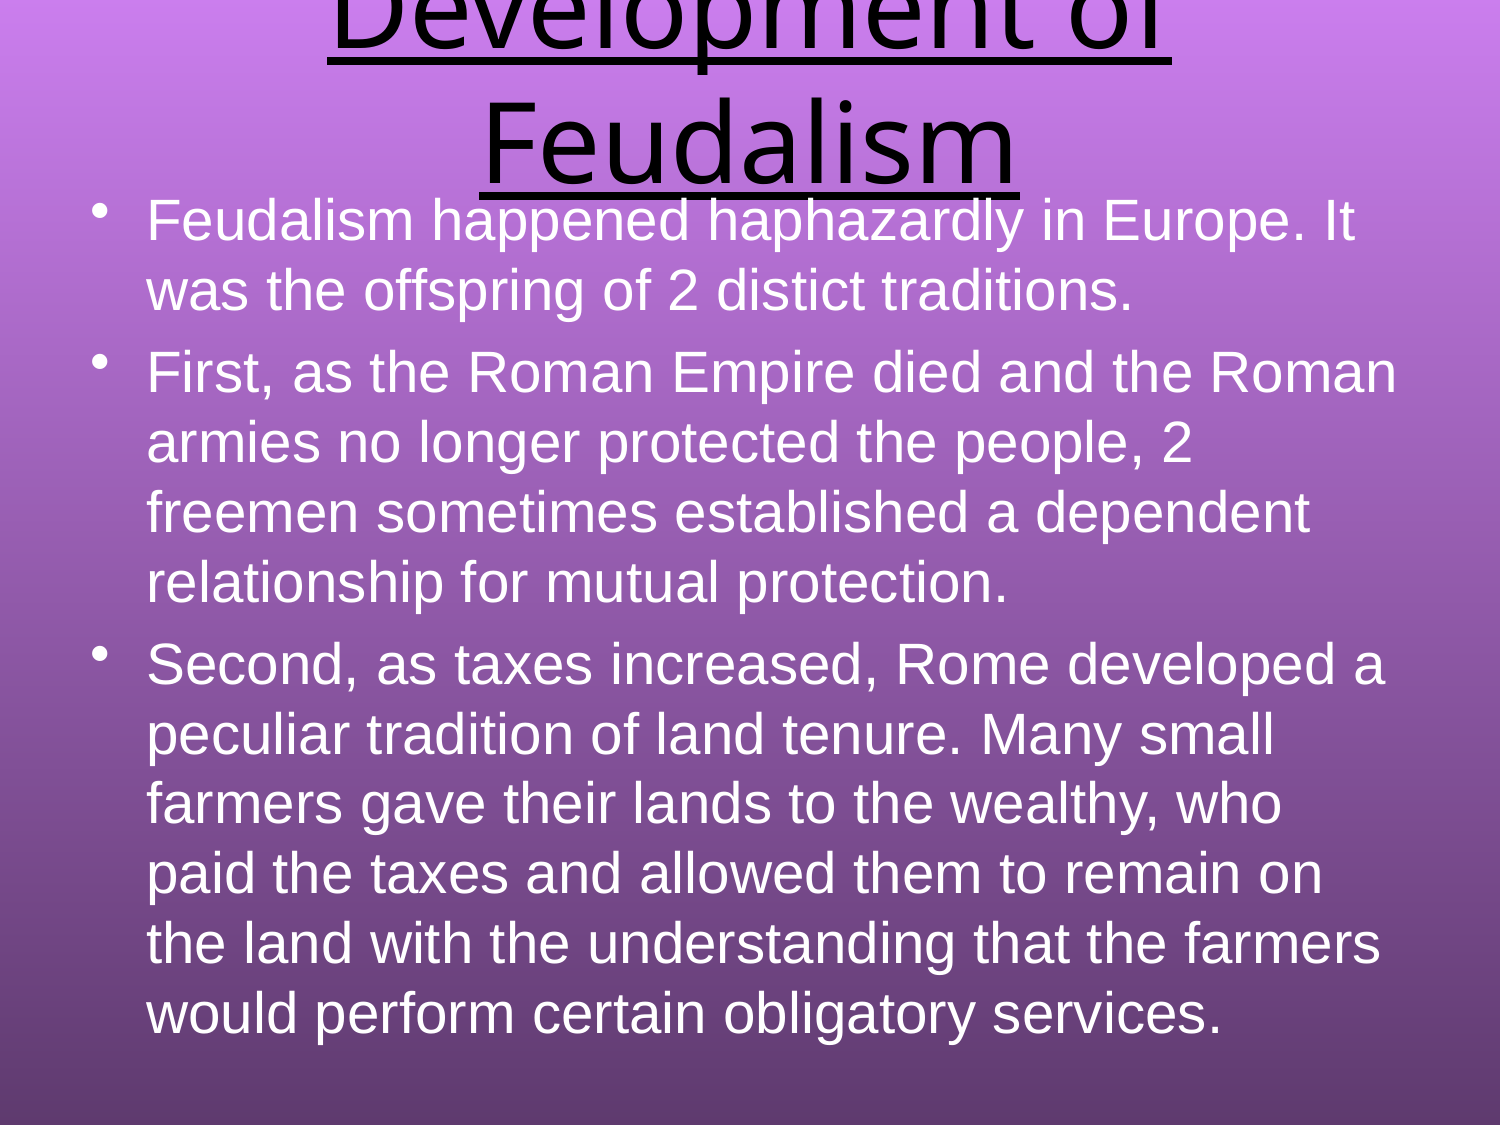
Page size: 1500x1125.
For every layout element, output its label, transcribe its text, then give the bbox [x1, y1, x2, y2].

title Development of Feudalism [74, 12, 1426, 131]
list Feudalism happened haphazardly in Europe. It was the offspring of 2 distict traditions. First, as the Roman Empire died and the Roman armies no longer protected the people, 2 freemen sometimes established a dependent relationship for mutual protection. Second, as taxes increased, Rome developed a peculiar tradition of land tenure. Many small farmers gave their lands to the wealthy, who paid the taxes and allowed them to remain on the land with the understanding that the farmers would perform certain obligatory services. [74, 174, 1426, 1013]
